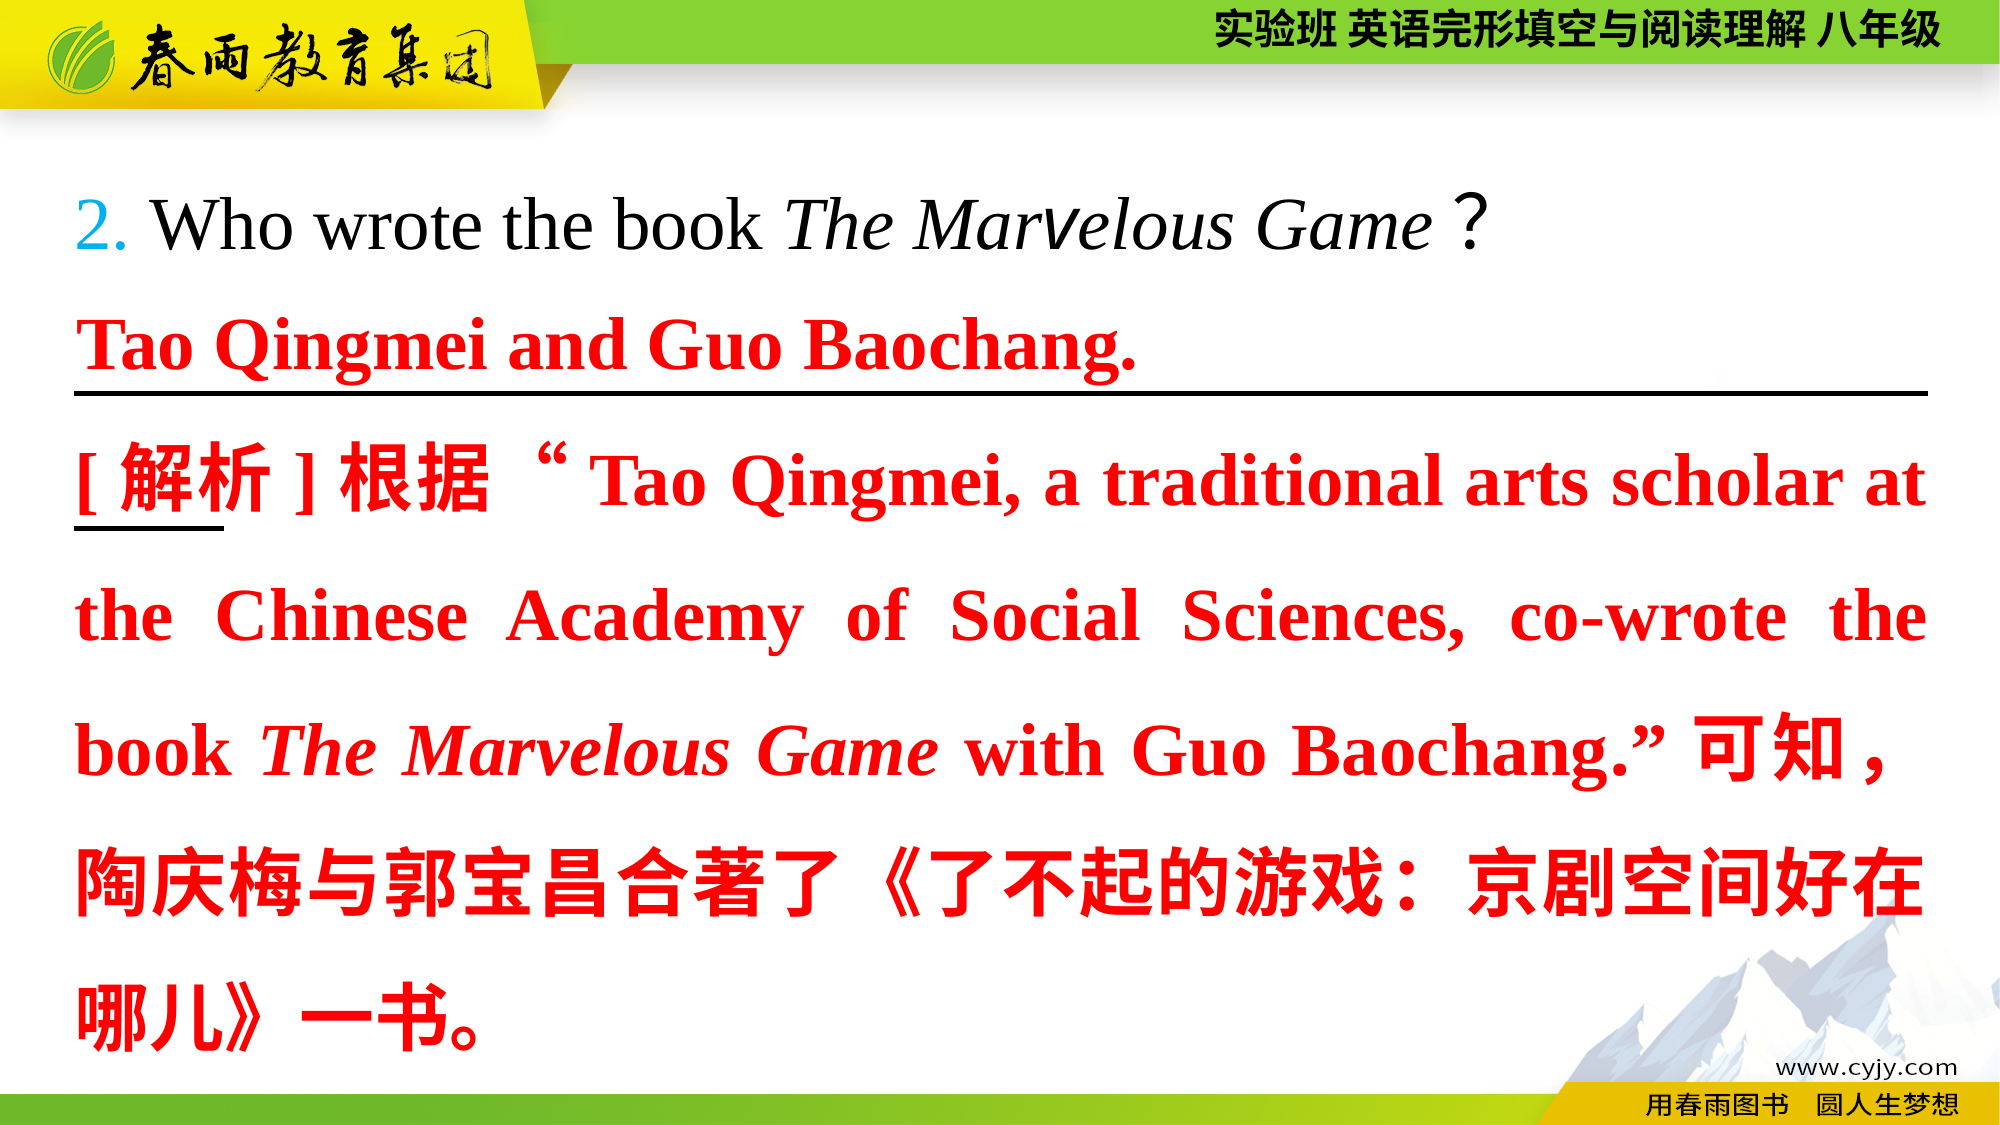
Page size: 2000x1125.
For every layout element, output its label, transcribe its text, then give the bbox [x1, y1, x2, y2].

picture [0, 0, 2000, 1125]
text_box [解析]根据“Tao Qingmei, a traditional arts scholar at the Chinese Academy of Social Sciences, co-wrote the book The Marvelous Game with Guo Baochang.”可知，陶庆梅与郭宝昌合著了《了不起的游戏：京剧空间好在哪儿》一书。 [59, 377, 1944, 1068]
list 2. Who wrote the book The Marvelous Game？ ， [59, 122, 1944, 377]
text_box Tao Qingmei and Guo Baochang. [61, 242, 1487, 377]
